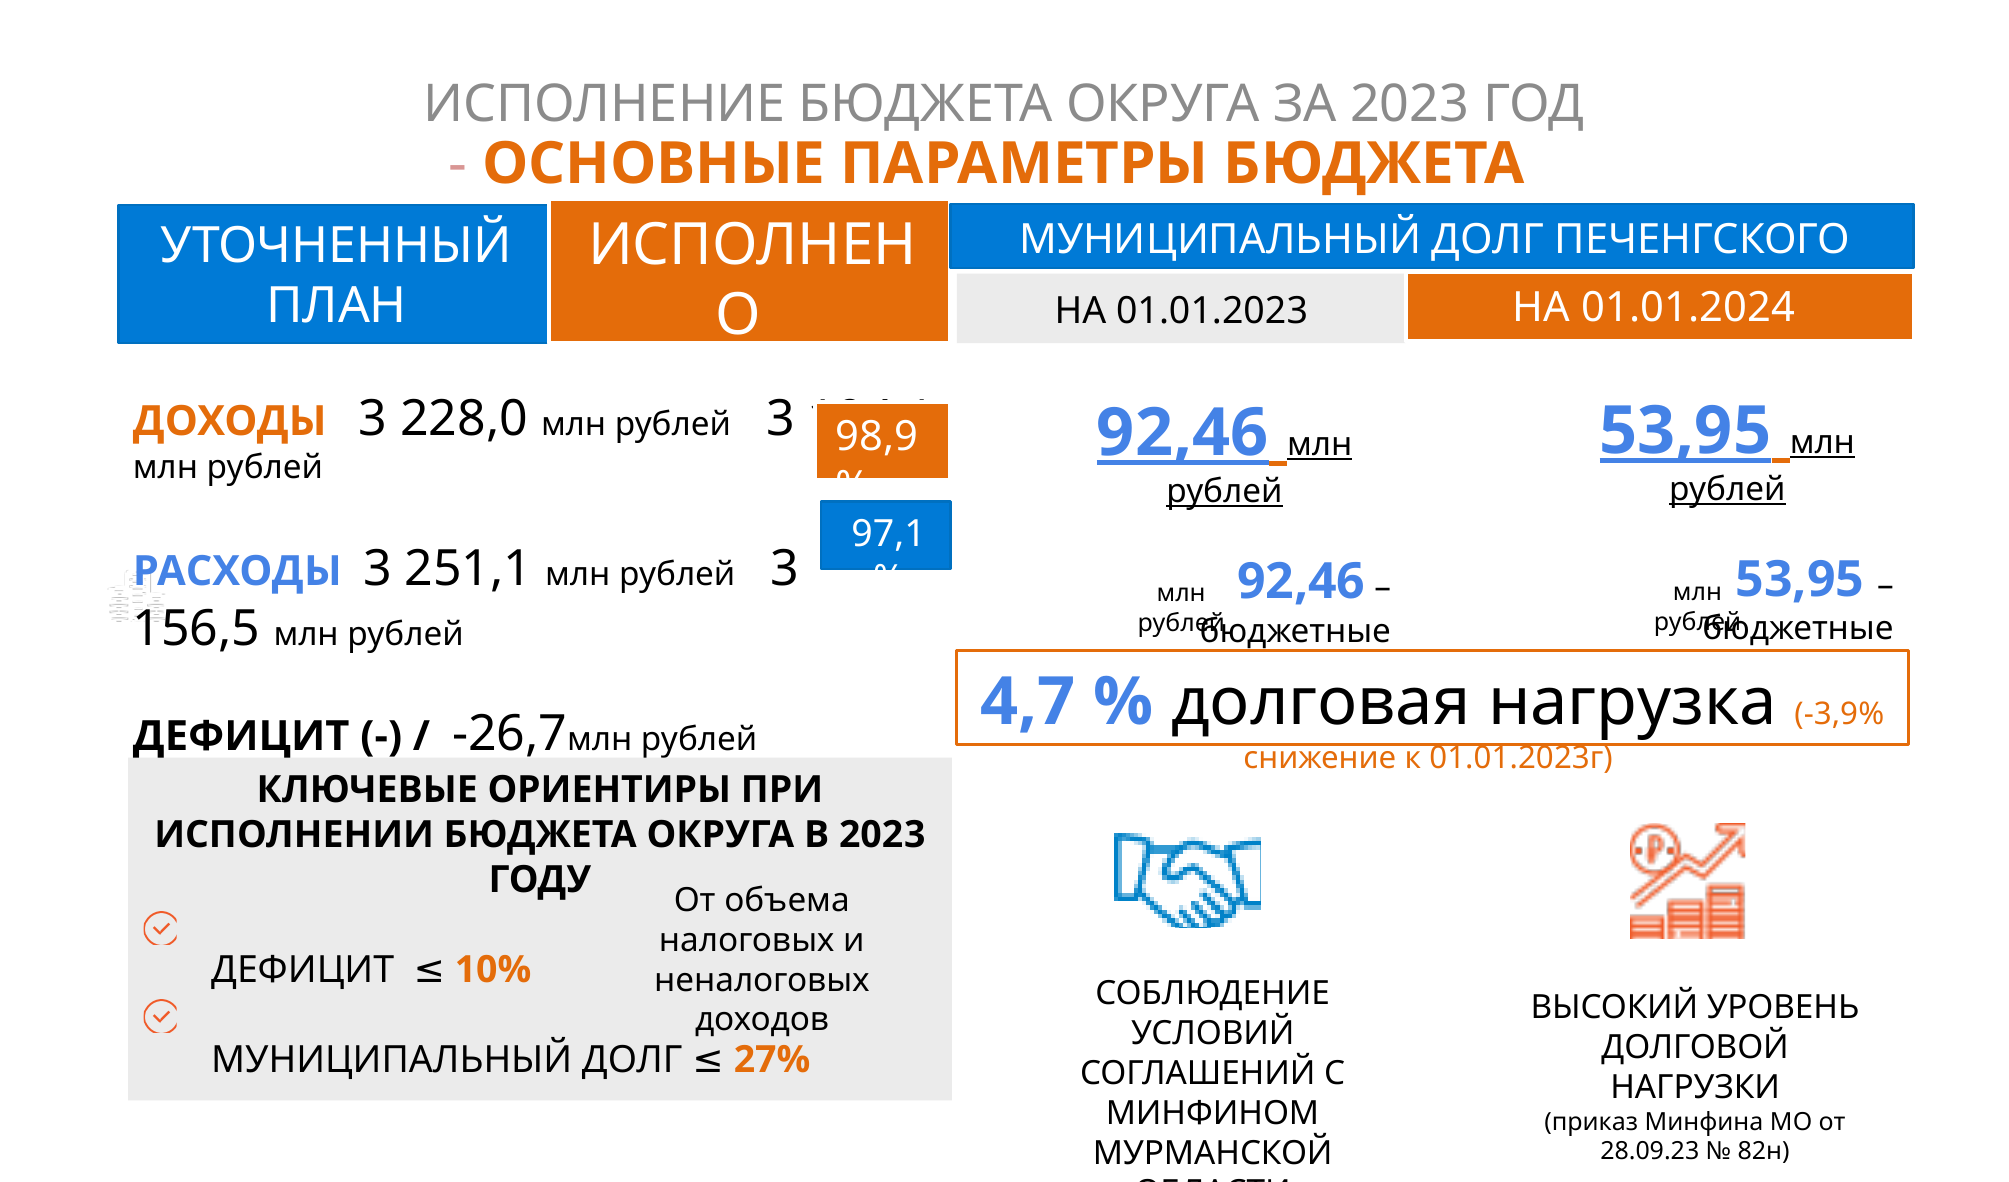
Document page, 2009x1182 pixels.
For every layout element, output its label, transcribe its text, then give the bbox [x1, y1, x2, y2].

text_box млн рублей [1630, 567, 1765, 643]
title ИСПОЛНЕНИЕ БЮДЖЕТА ОКРУГА ЗА 2023 ГОД [100, 47, 1908, 154]
picture [1629, 823, 1746, 940]
text_box млн рублей [1113, 568, 1249, 644]
text_box ДОХОДЫ 3 228,0 млн рублей 3 194,1 млн рублей РАСХОДЫ 3 251,1 млн рублей 3 156,5 млн рублей ДЕФИЦИТ (-) / -26,7млн рублей ПРОФИЦИТ (+) +37,5 млн рублей [118, 378, 952, 868]
text_box НА 01.01.2023 [955, 271, 1408, 345]
text_box 53,95 млн рублей 53,95 – бюджетные кредиты [1546, 376, 1909, 648]
text_box КЛЮЧЕВЫЕ ОРИЕНТИРЫ ПРИ ИСПОЛНЕНИИ БЮДЖЕТА ОКРУГА В 2023 ГОДУ ДЕФИЦИТ ≤ 10% МУНИЦИПАЛЬНЫЙ ДОЛГ ≤ 27% [126, 756, 954, 1102]
text_box НА 01.01.2024 [1404, 270, 1916, 343]
text_box 4,7 % долговая нагрузка (-3,9% снижение к 01.01.2023г) [955, 648, 1911, 746]
text_box МУНИЦИПАЛЬНЫЙ ДОЛГ ПЕЧЕНГСКОГО МУНИЦИПАЛЬНОГО ОКРУГА [948, 202, 1916, 270]
picture [143, 910, 177, 945]
text_box ИСПОЛНЕНО [547, 196, 952, 345]
text_box - ОСНОВНЫЕ ПАРАМЕТРЫ БЮДЖЕТА ОКРУГА - [425, 118, 1548, 203]
picture [143, 999, 177, 1033]
text_box УТОЧНЕННЫЙ ПЛАН [116, 203, 547, 345]
picture [106, 568, 166, 622]
text_box 98,9 % [813, 400, 952, 482]
text_box От объема налоговых и неналоговых доходов [626, 850, 898, 1085]
picture [1113, 832, 1262, 928]
text_box 92,46 млн рублей 92,46 – бюджетные кредиты [1043, 379, 1406, 648]
text_box 97,1% [819, 499, 952, 571]
text_box ВЫСОКИЙ УРОВЕНЬ ДОЛГОВОЙ НАГРУЗКИ (приказ Минфина МО от 28.09.23 № 82н) [1500, 957, 1891, 1173]
text_box СОБЛЮДЕНИЕ УСЛОВИЙ СОГЛАШЕНИЙ С МИНФИНОМ МУРМАНСКОЙ ОБЛАСТИ [1045, 943, 1381, 1182]
